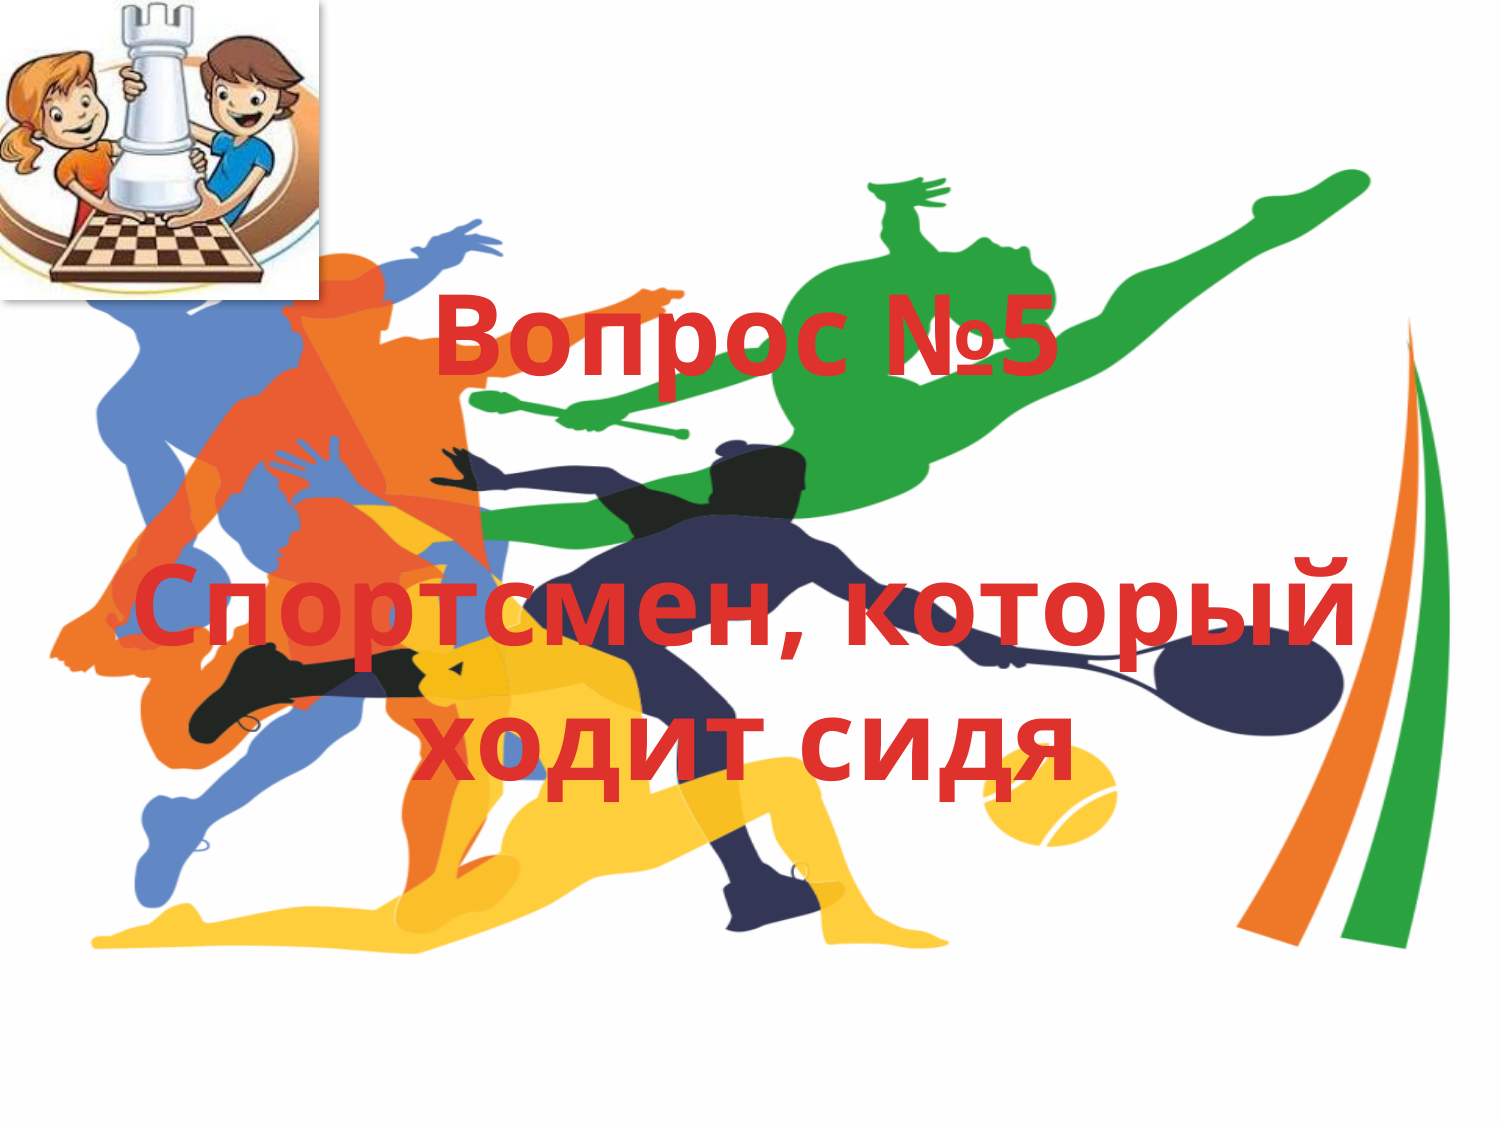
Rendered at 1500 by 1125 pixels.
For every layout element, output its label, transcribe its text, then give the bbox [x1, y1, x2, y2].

picture [0, 0, 1500, 1125]
text_box Вопрос №5 Спортсмен, который ходит сидя [100, 255, 1393, 811]
